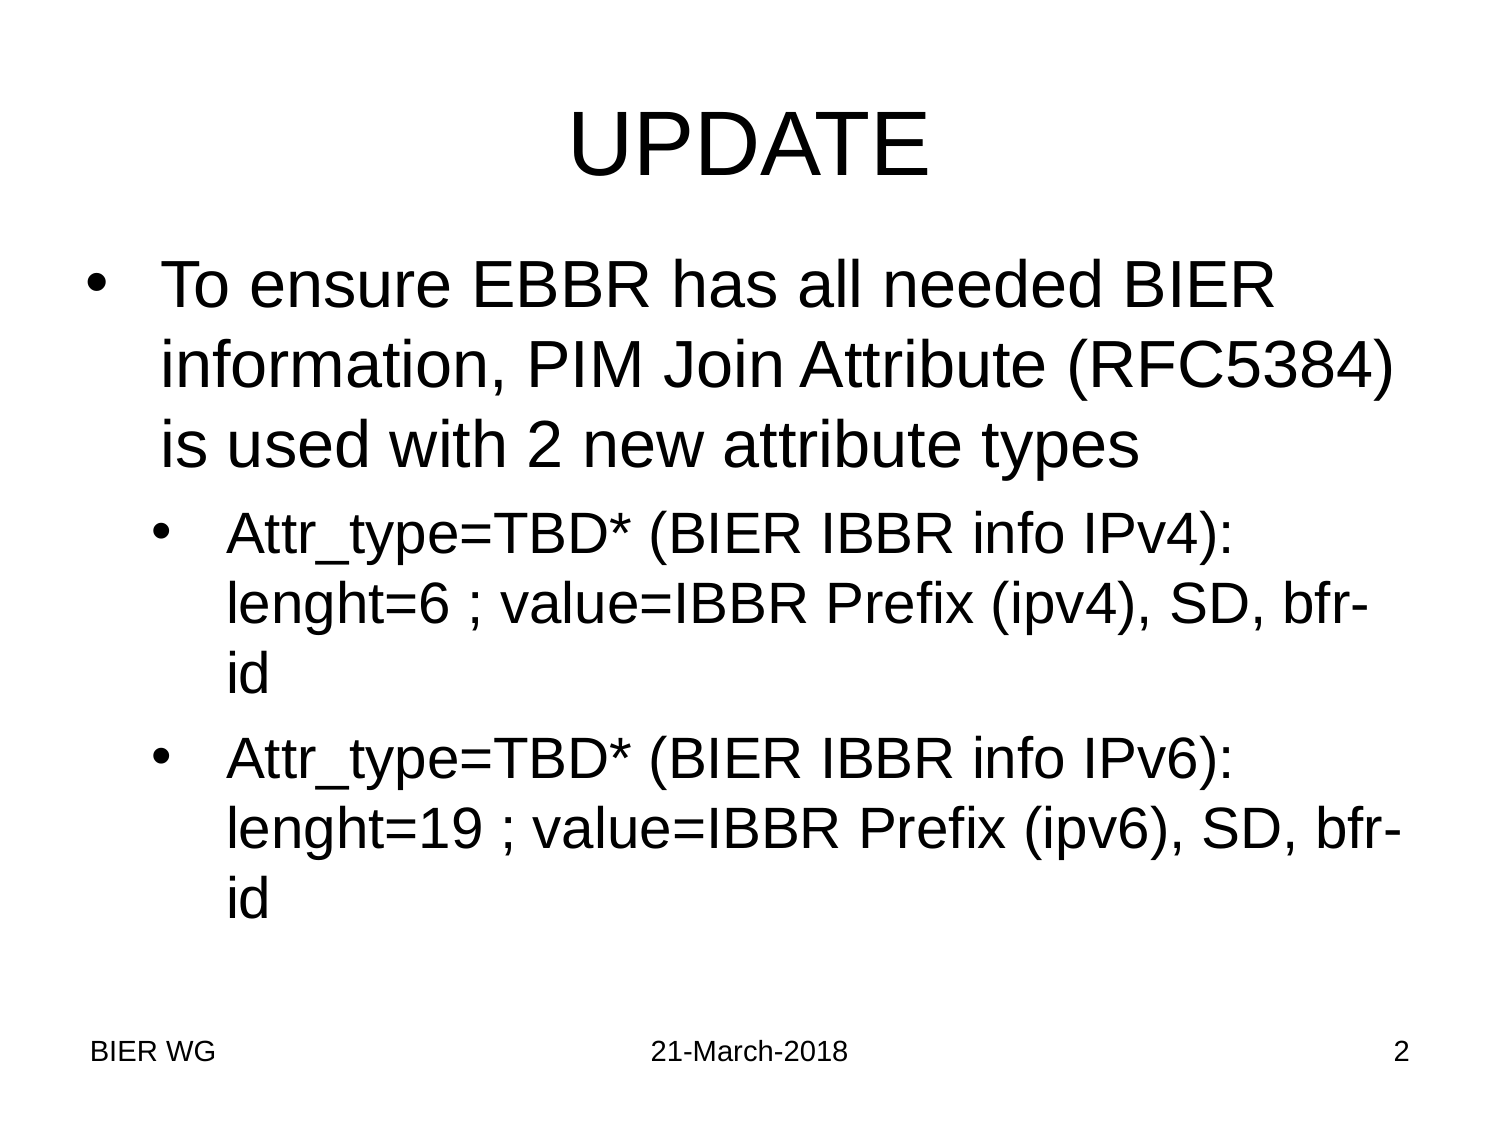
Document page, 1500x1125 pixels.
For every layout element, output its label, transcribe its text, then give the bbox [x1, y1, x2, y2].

slide_number BIER WG [74, 1024, 425, 1110]
title UPDATE [74, 44, 1425, 233]
footer 21-March-2018 [512, 1024, 988, 1103]
list To ensure EBBR has all needed BIER information, PIM Join Attribute (RFC5384) is used with 2 new attribute types Attr_type=TBD* (BIER IBBR info IPv4): lenght=6 ; value=IBBR Prefix (ipv4), SD, bfr-id Attr_type=TBD* (BIER IBBR info IPv6): lenght=19 ; value=IBBR Prefix (ipv6), SD, bfr-id [70, 136, 1421, 879]
slide_number 2 [1074, 1024, 1425, 1103]
